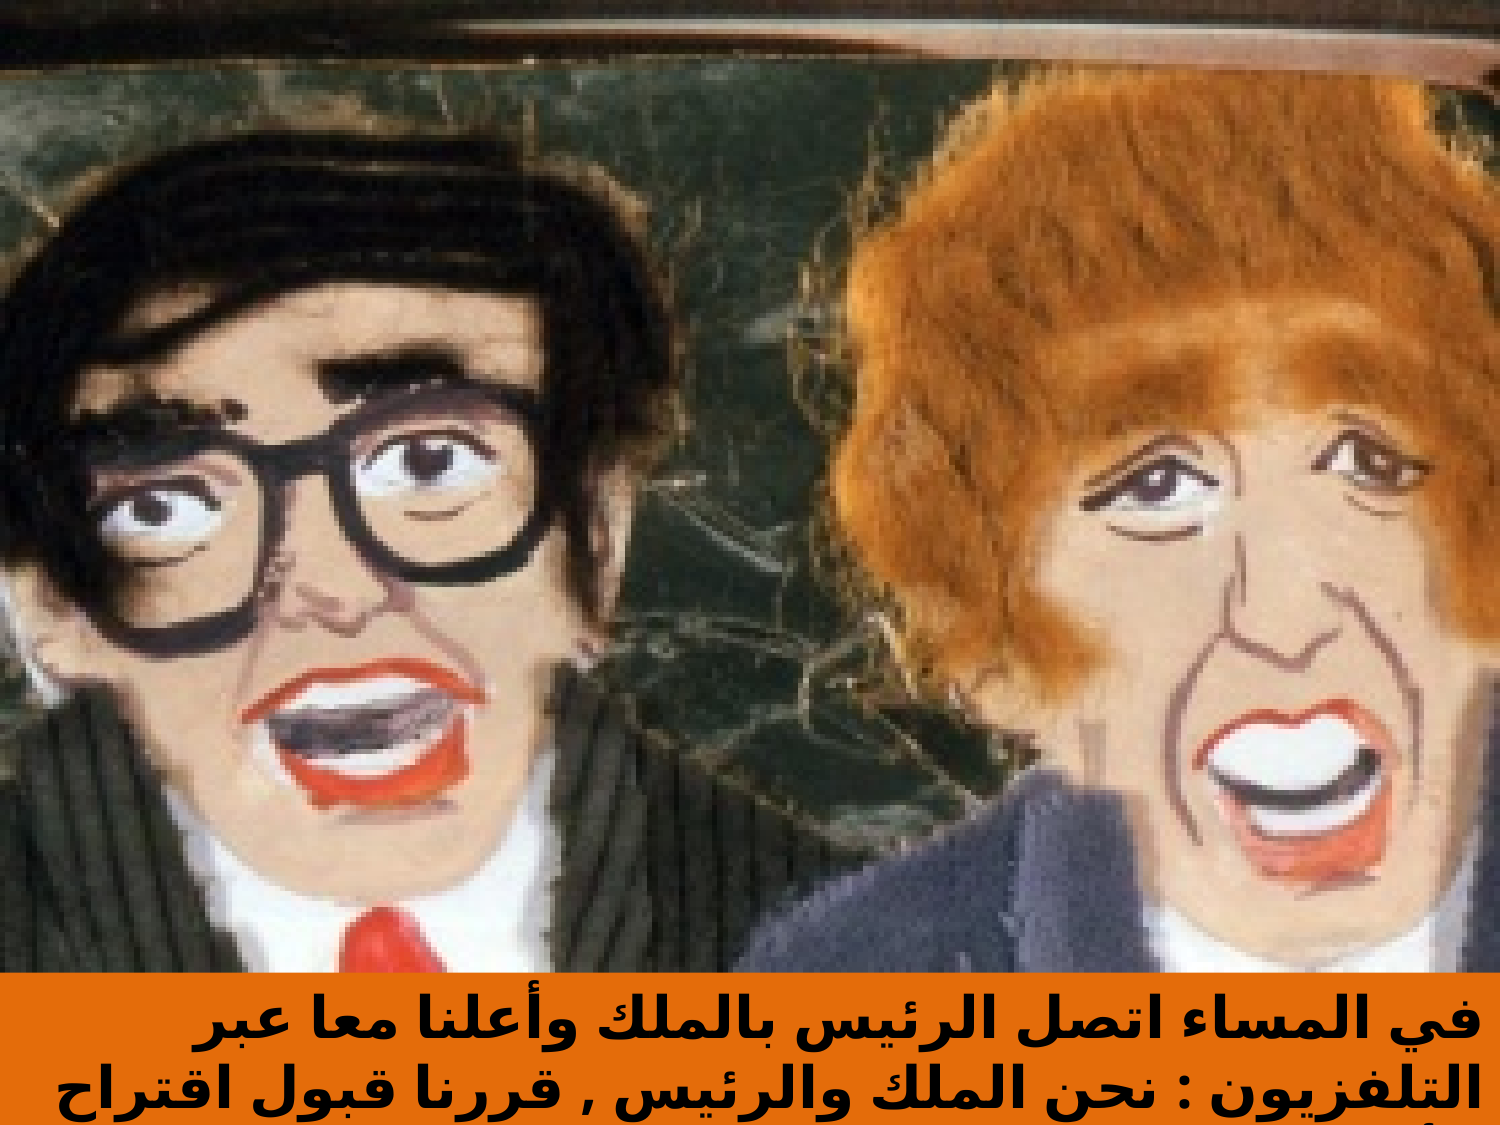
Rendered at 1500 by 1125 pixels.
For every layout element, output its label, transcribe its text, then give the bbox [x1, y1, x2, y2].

picture [0, 0, 1500, 973]
text_box في المساء اتصل الرئيس بالملك وأعلنا معا عبر التلفزيون : نحن الملك والرئيس , قررنا قبول اقتراح الأطفال وسنقوم معا بالتخلص من مفتاح لموت“. [0, 979, 1500, 1125]
